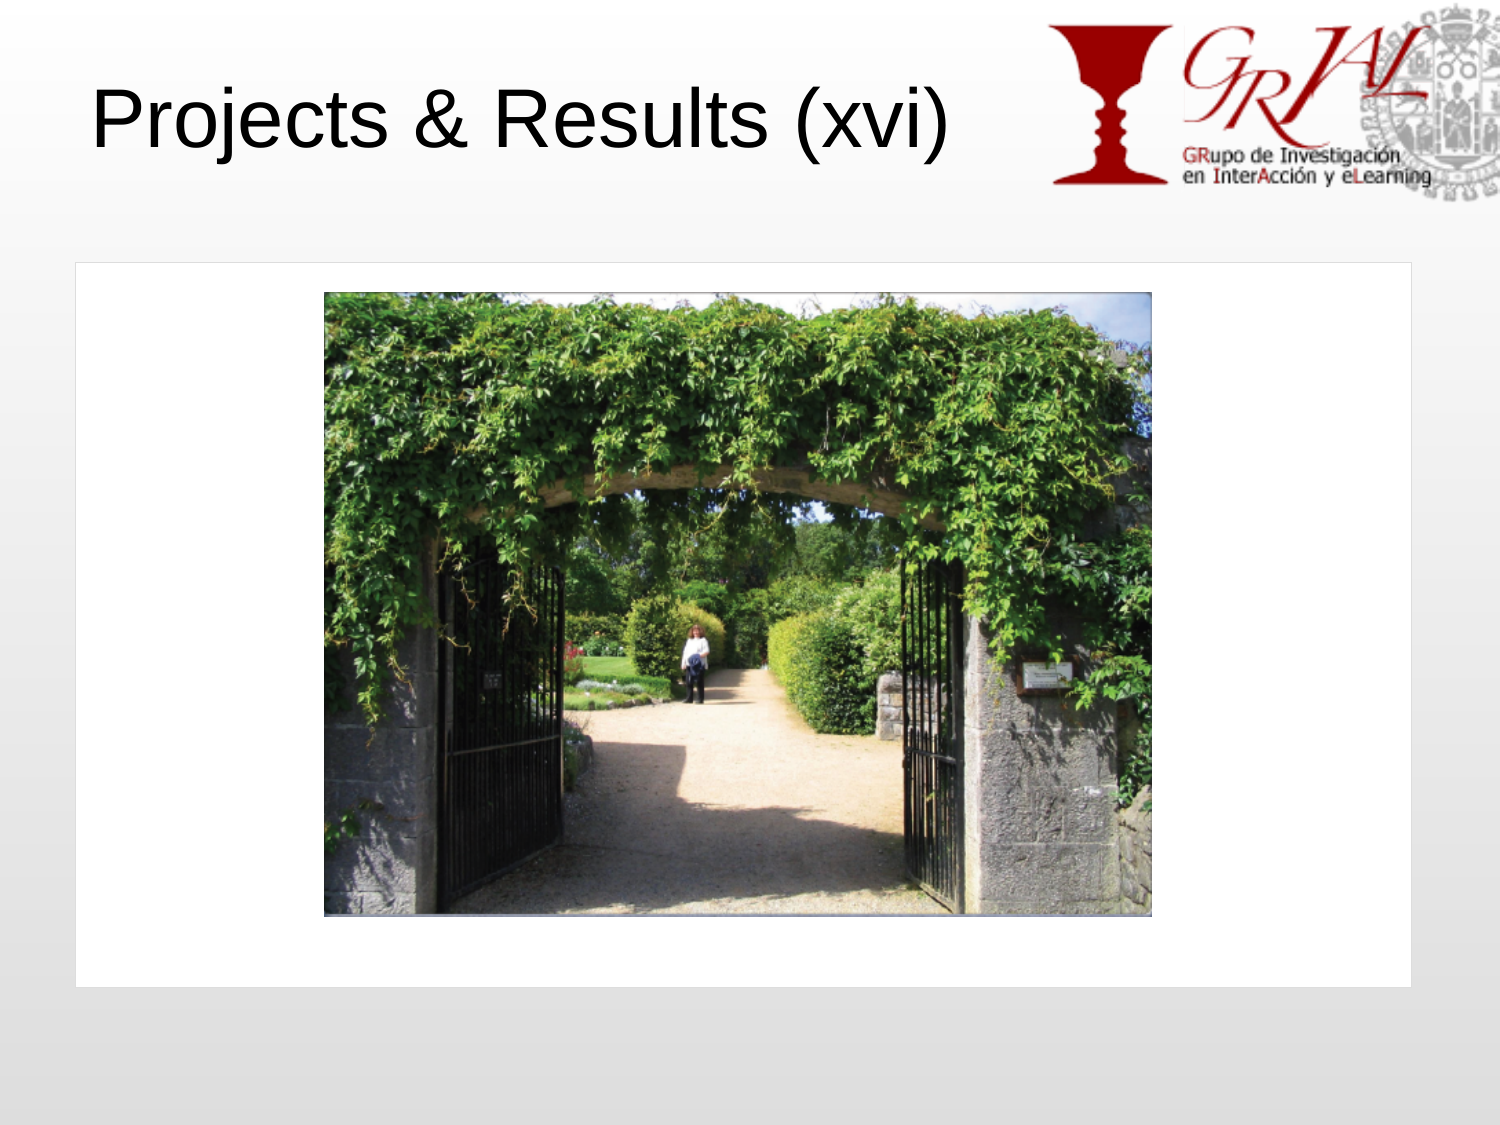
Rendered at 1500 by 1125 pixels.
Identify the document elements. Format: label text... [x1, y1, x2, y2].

picture [324, 291, 1152, 918]
title Projects & Results (xvi) [75, 20, 1040, 209]
picture [1039, 0, 1500, 209]
list Open the Walled Garden [75, 262, 1412, 988]
